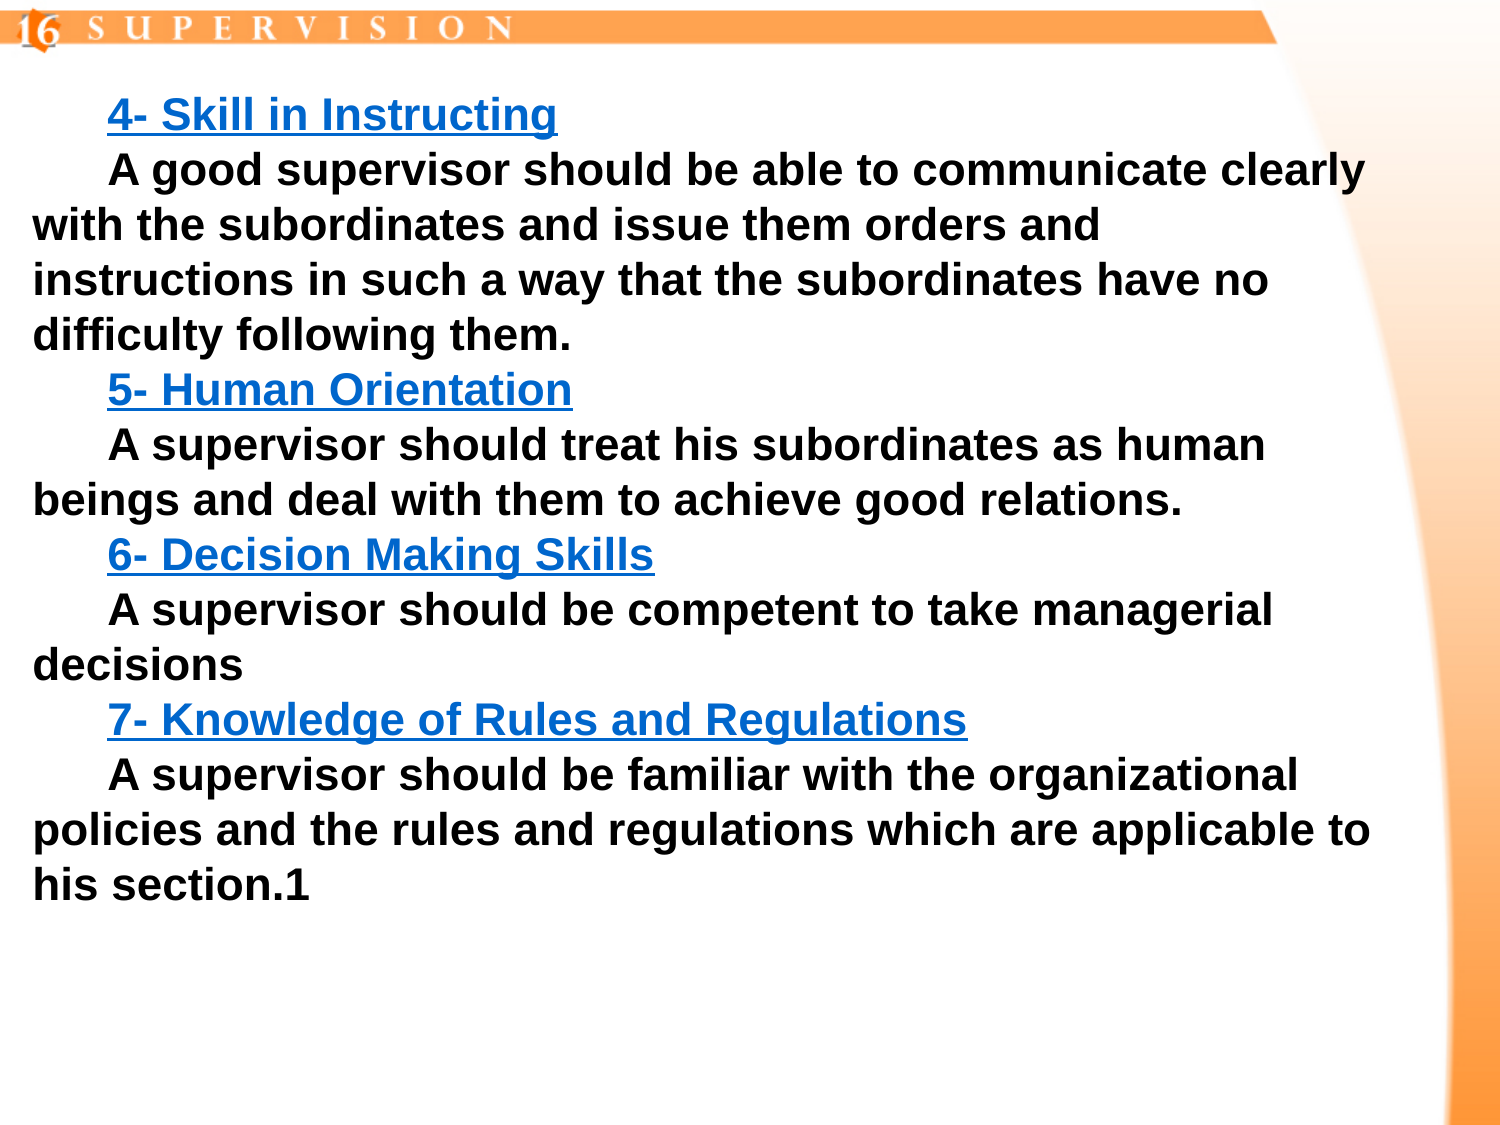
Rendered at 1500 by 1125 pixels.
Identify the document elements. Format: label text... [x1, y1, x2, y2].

text_box 4- Skill in Instructing A good supervisor should be able to communicate clearly with the subordinates and issue them orders and instructions in such a way that the subordinates have no difficulty following them. 5- Human Orientation A supervisor should treat his subordinates as human beings and deal with them to achieve good relations. 6- Decision Making Skills A supervisor should be competent to take managerial decisions 7- Knowledge of Rules and Regulations A supervisor should be familiar with the organizational policies and the rules and regulations which are applicable to his section.1 [17, 77, 1388, 917]
picture [0, 0, 1500, 1125]
